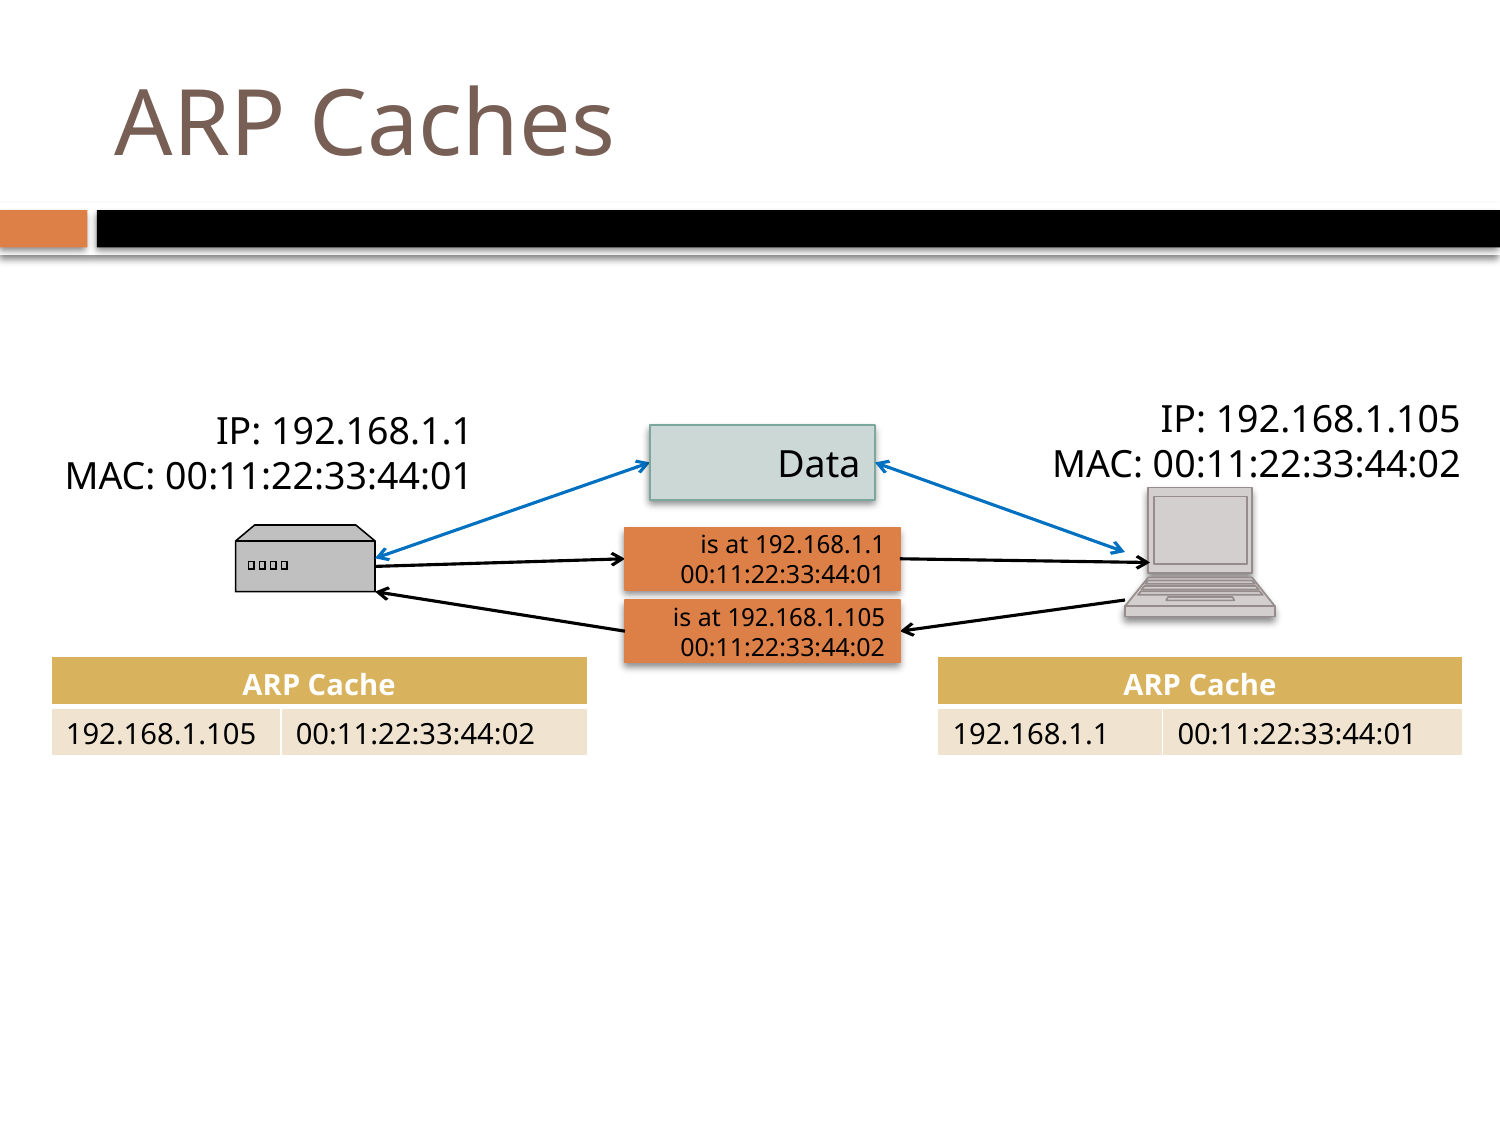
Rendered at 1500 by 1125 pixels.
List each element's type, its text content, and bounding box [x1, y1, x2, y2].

table_cell 00:11:22:33:44:01 [1163, 709, 1462, 755]
text_box 192.168.1.1 is at 00:11:22:33:44:01 [624, 527, 901, 591]
text_box Data [649, 424, 876, 501]
table_cell 192.168.1.105 [52, 709, 280, 755]
text_box [1147, 493, 1253, 574]
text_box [374, 462, 651, 542]
table_cell 00:11:22:33:44:02 [282, 709, 587, 755]
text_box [874, 462, 1149, 531]
text_box IP: 192.168.1.105 MAC: 00:11:22:33:44:02 [1037, 387, 1476, 493]
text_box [899, 599, 1126, 632]
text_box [899, 558, 1151, 563]
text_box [374, 558, 626, 567]
table_header ARP Cache [52, 657, 587, 704]
table_cell 192.168.1.1 [938, 709, 1162, 755]
text_box 192.168.1.105 is at 00:11:22:33:44:02 [624, 599, 901, 663]
text_box IP: 192.168.1.1 MAC: 00:11:22:33:44:01 [49, 399, 488, 505]
text_box [1128, 576, 1276, 617]
table_header ARP Cache [938, 657, 1462, 704]
text_box [235, 525, 376, 592]
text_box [374, 591, 626, 632]
title ARP Caches [99, 37, 1438, 200]
